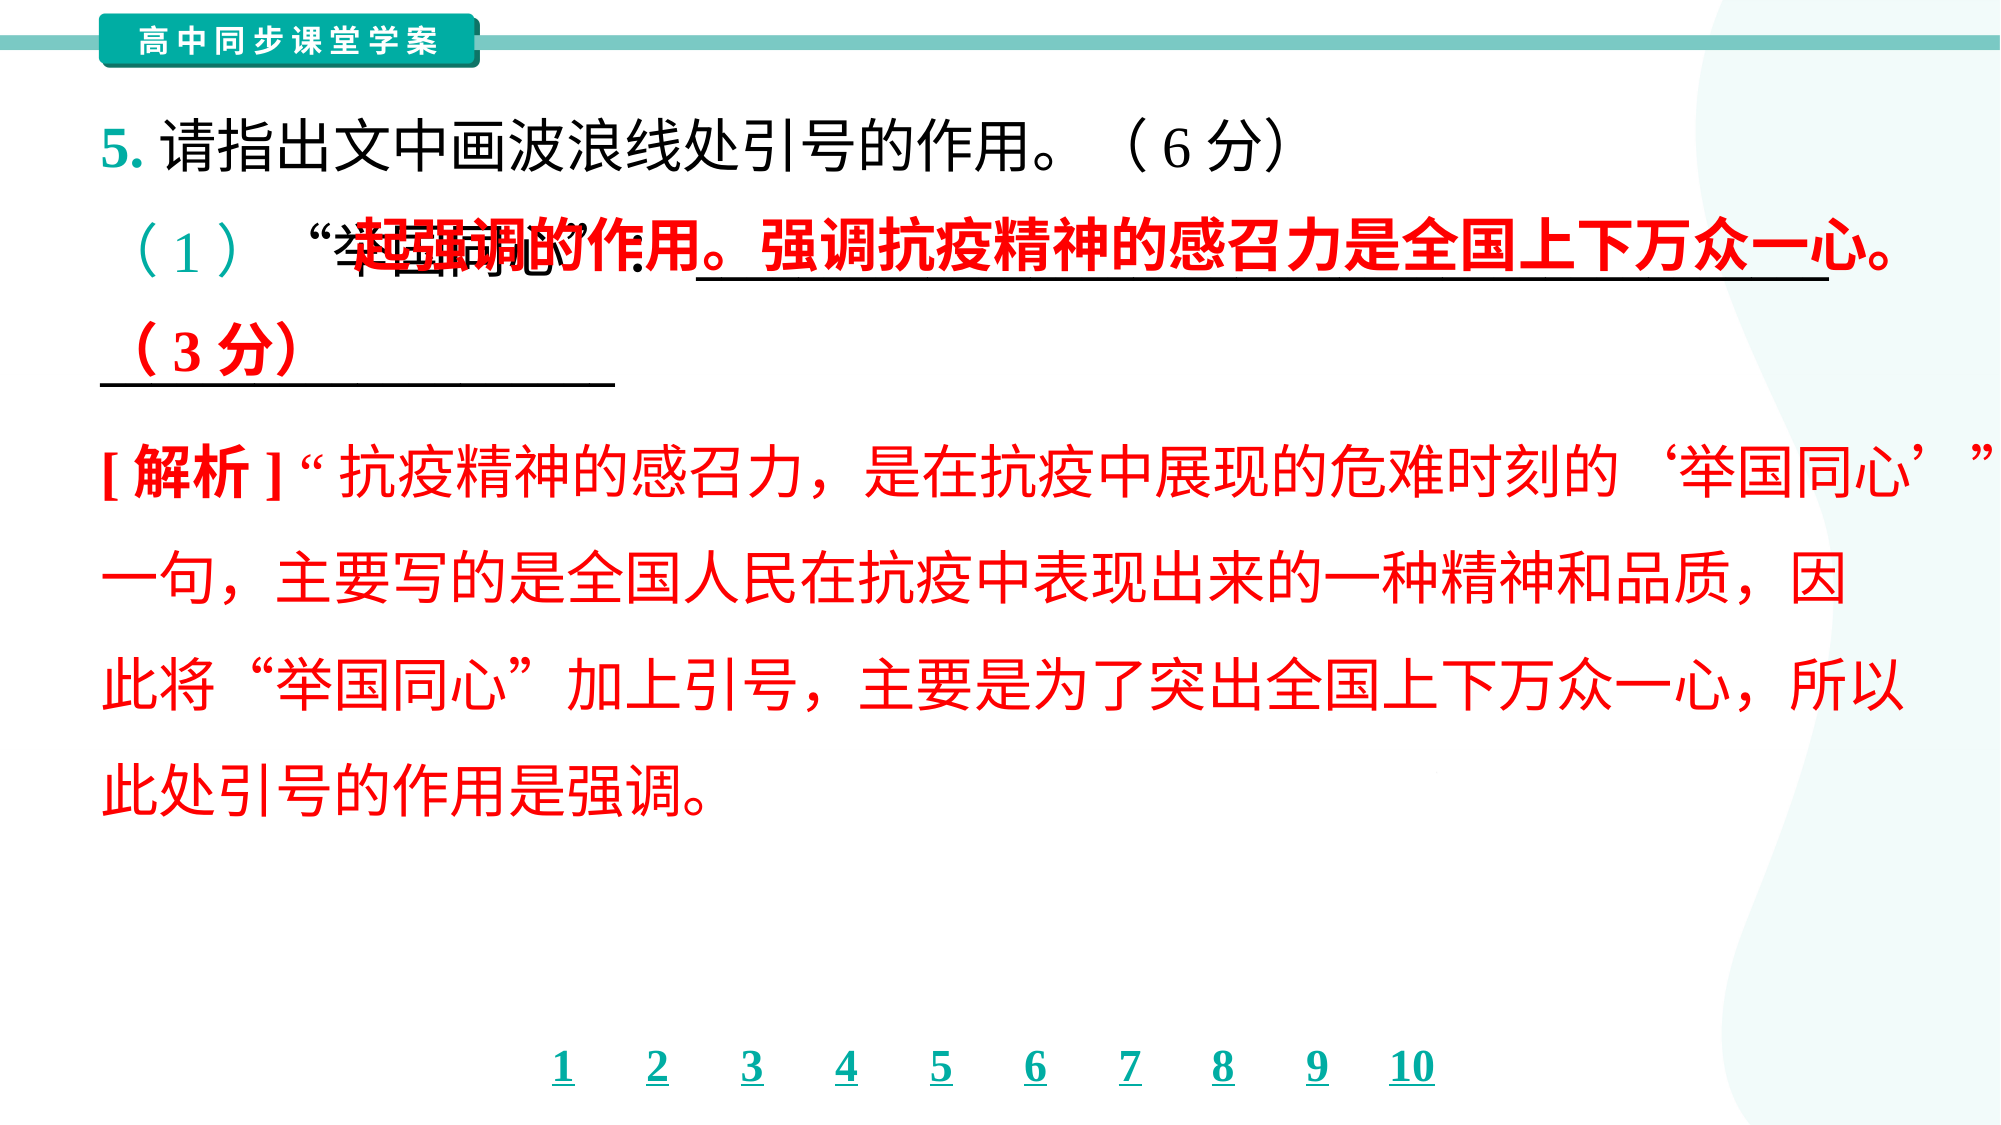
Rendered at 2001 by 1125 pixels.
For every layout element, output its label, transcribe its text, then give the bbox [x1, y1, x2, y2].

picture [0, 0, 2000, 1125]
text_box 5.请指出文中画波浪线处引号的作用。（6分） [100, 76, 1899, 172]
text_box （1）“举国同心”：____________________________________________ ____________________ [100, 383, 1899, 391]
text_box [解析] “抗疫精神的感召力，是在抗疫中展现的危难时刻的‘举国同心’” 一句，主要写的是全国人民在抗疫中表现出来的一种精神和品质，因 此将“举国同心”加上引号，主要是为了突出全国上下万众一心，所以 此处引号的作用是强调。 [100, 398, 1899, 824]
text_box 起强调的作用。强调抗疫精神的感召力是全国上下万众一心。（3分） [100, 172, 1899, 383]
